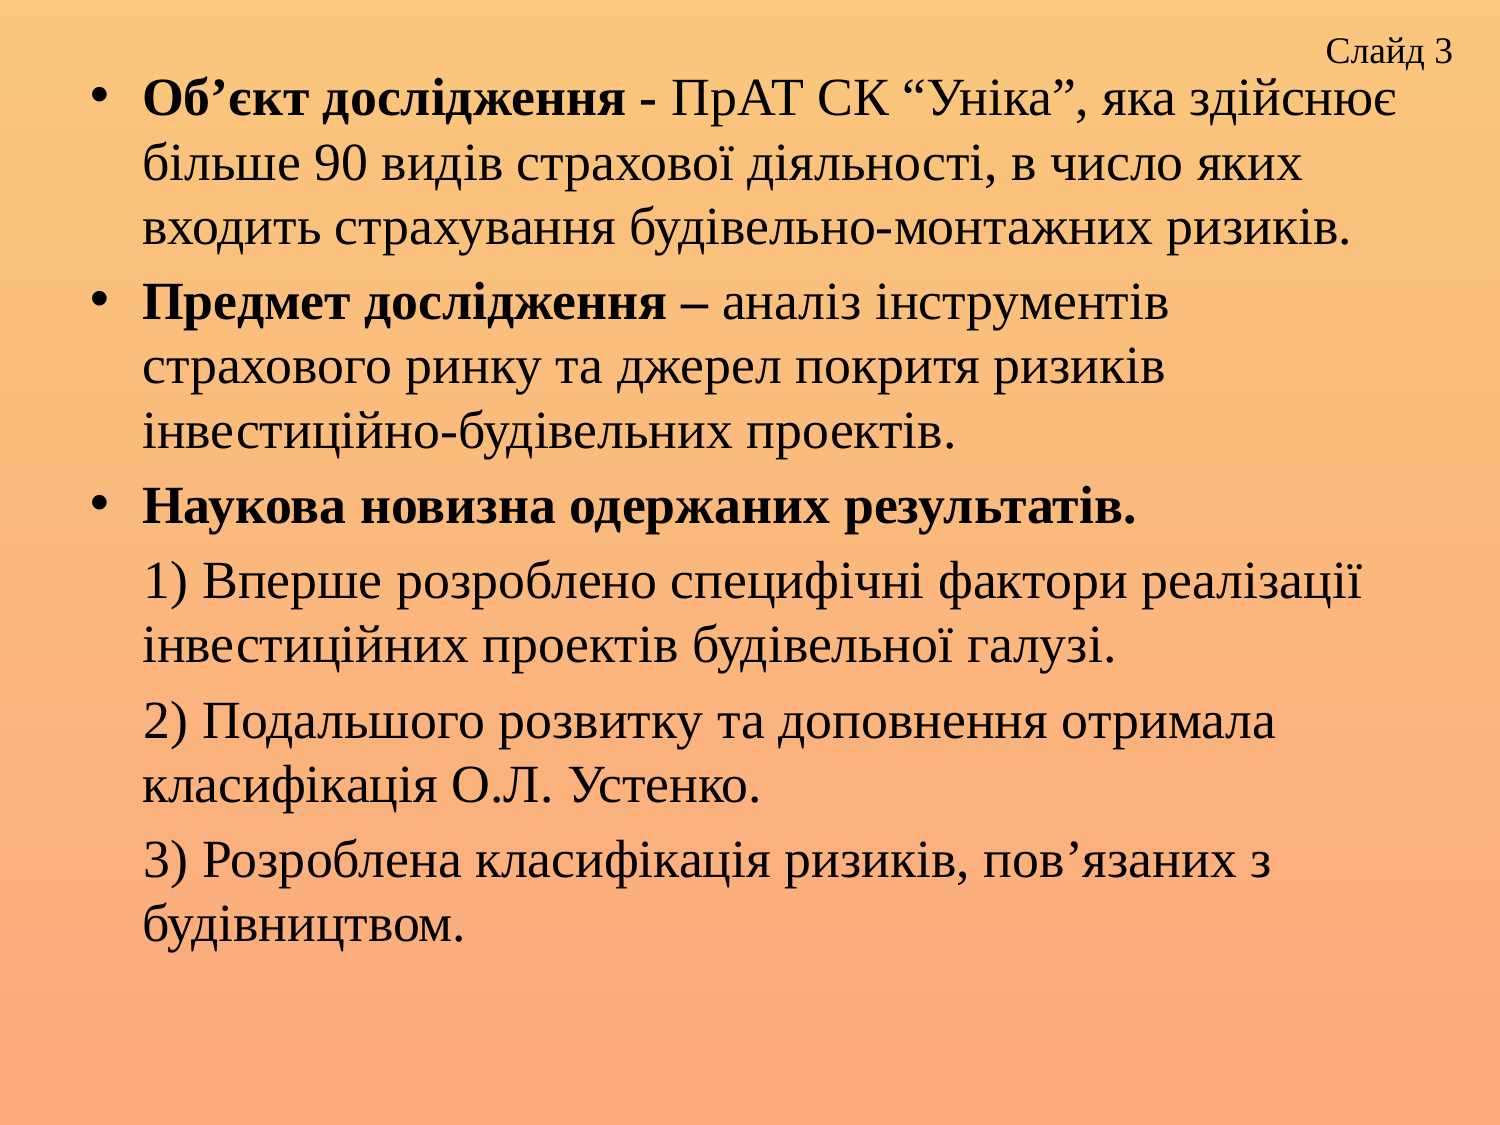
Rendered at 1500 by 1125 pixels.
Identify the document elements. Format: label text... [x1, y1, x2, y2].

list Об’єкт дослідження - ПрАТ СК “Уніка”, яка здійснює більше 90 видів страхової діяльності, в число яких входить страхування будівельно-монтажних ризиків. Предмет дослідження – аналіз інструментів страхового ринку та джерел покритя ризиків інвестиційно-будівельних проектів. Наукова новизна одержаних результатів. 1) Вперше розроблено специфічні фактори реалізації інвестиційних проектів будівельної галузі. 2) Подальшого розвитку та доповнення отримала класифікація О.Л. Устенко. 3) Розроблена класифікація ризиків, пов’язаних з будівництвом. [75, 54, 1425, 1005]
text_box Слайд 3 [1310, 19, 1483, 79]
